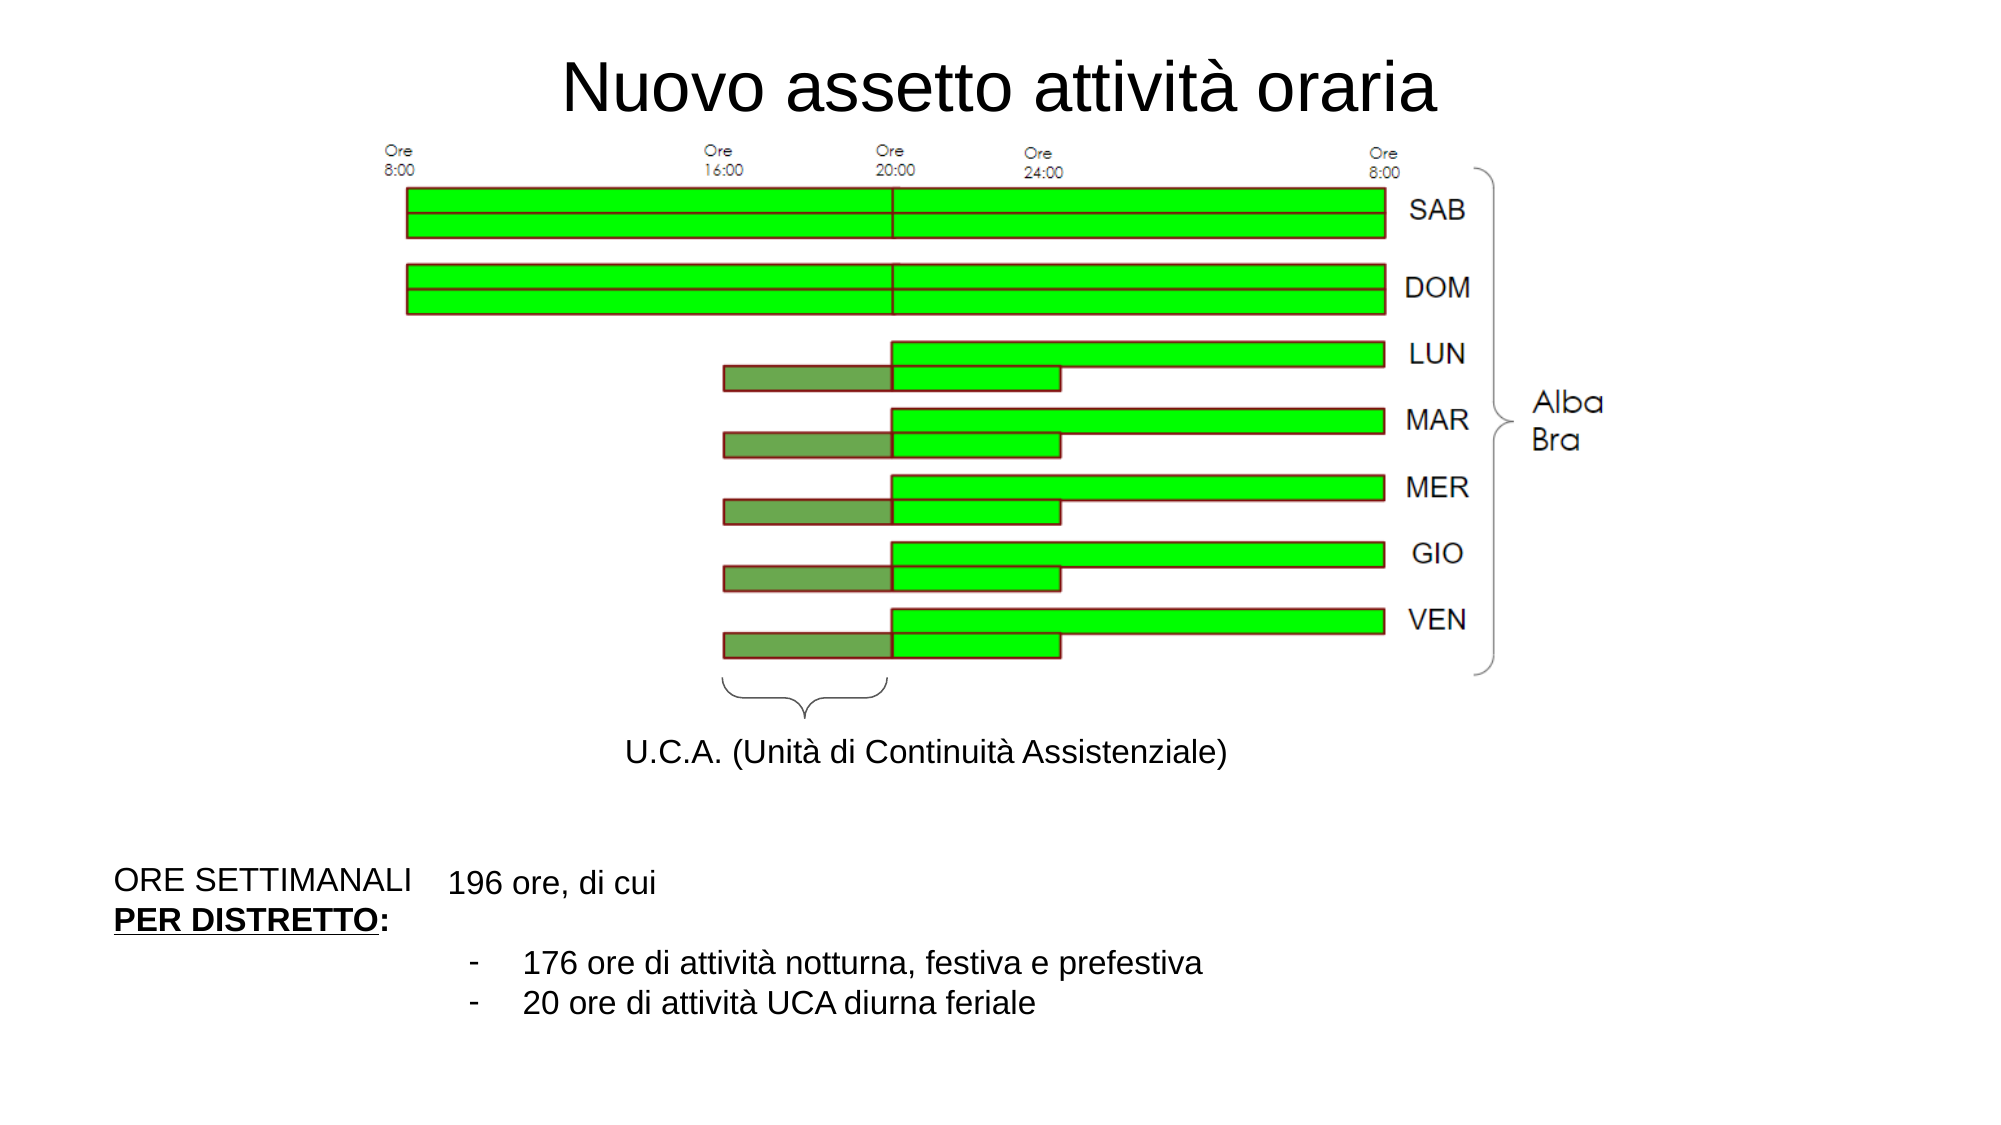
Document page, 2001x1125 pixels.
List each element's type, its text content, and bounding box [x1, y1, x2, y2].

picture [353, 120, 1623, 702]
text_box ORE SETTIMANALI PER DISTRETTO: [98, 843, 480, 1060]
text_box U.C.A. (Unità di Continuità Assistenziale) [604, 715, 1250, 772]
title Nuovo assetto attività oraria [68, 20, 1932, 147]
text_box 196 ore, di cui 176 ore di attività notturna, festiva e prefestiva 20 ore di attività UCA diurna feriale [432, 846, 1282, 1057]
